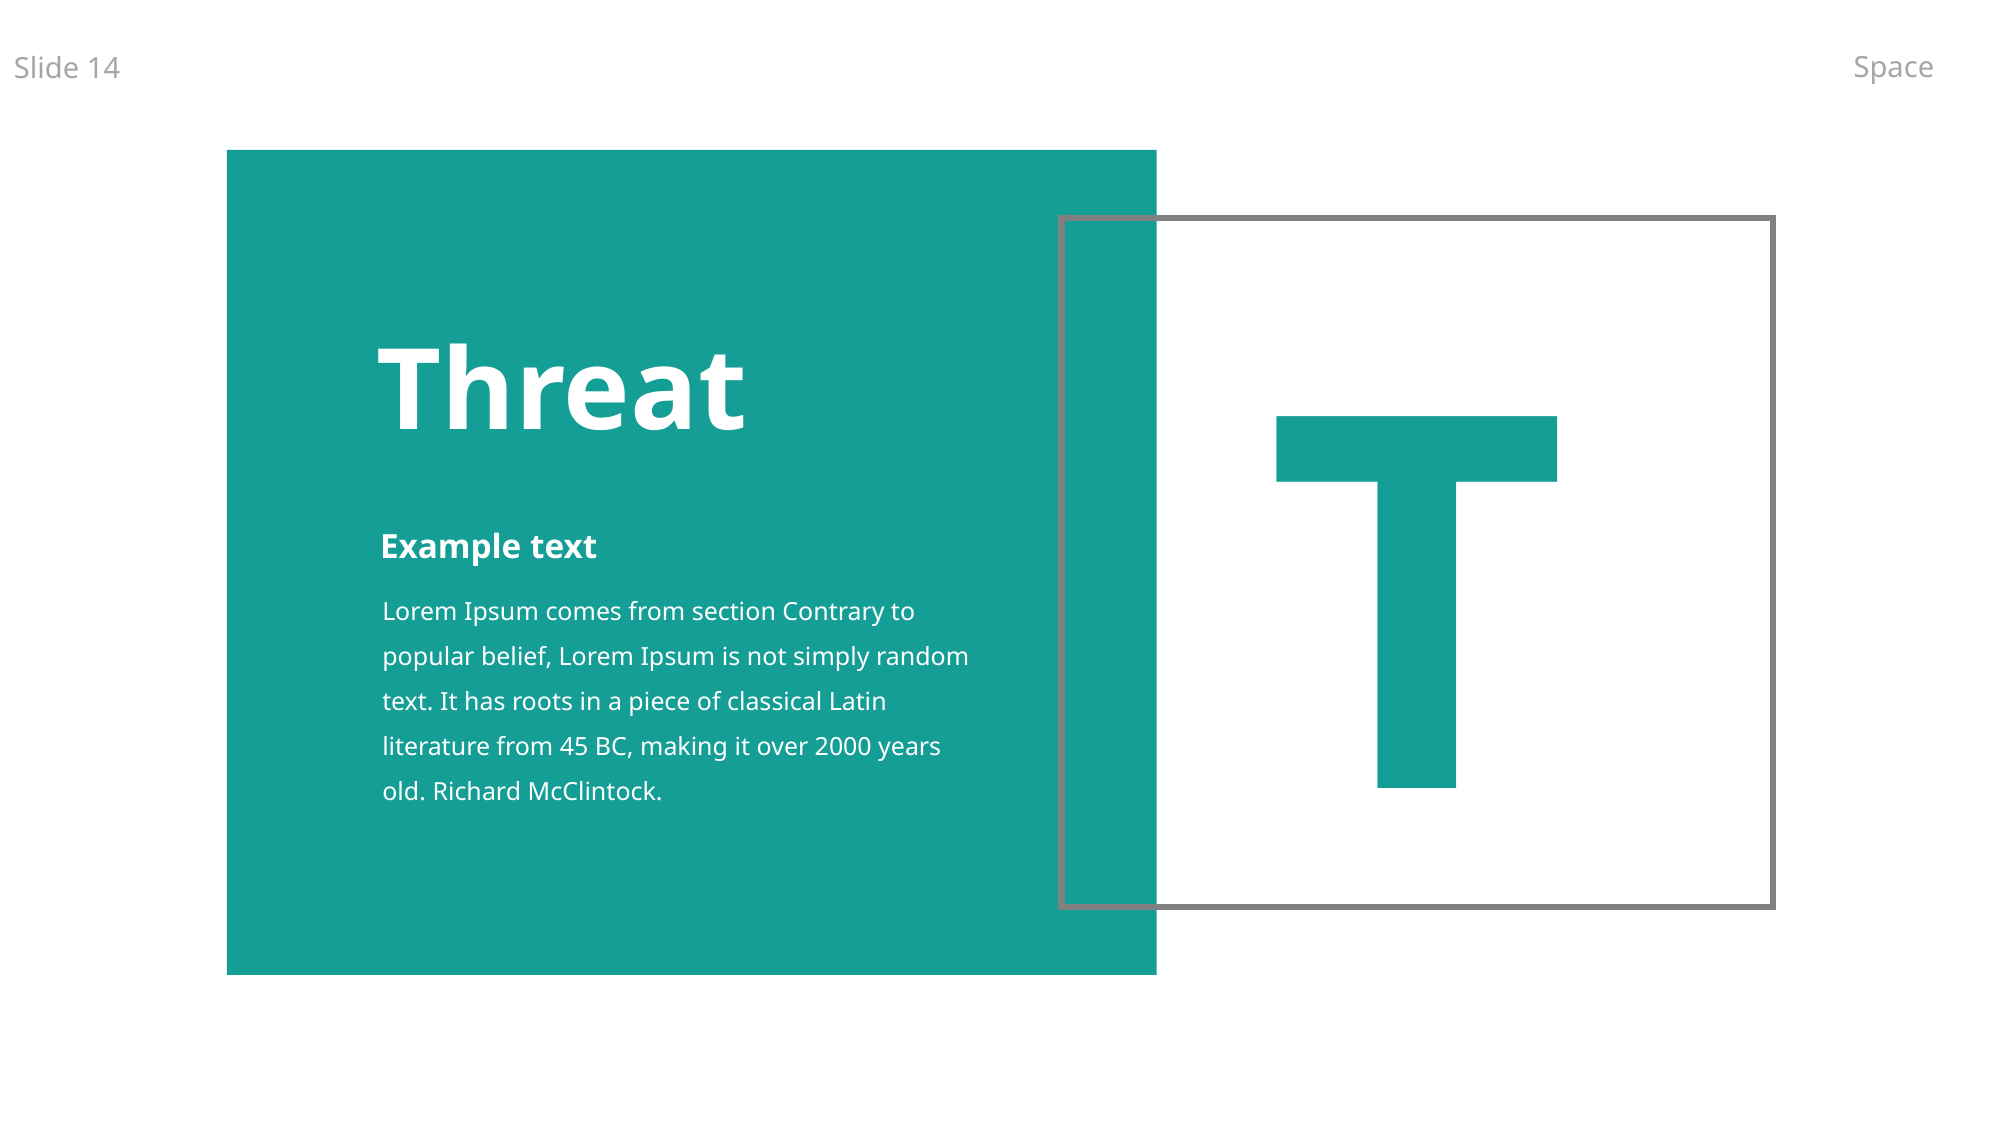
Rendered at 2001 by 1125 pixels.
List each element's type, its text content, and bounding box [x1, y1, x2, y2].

text_box Lorem Ipsum comes from section Contrary to popular belief, Lorem Ipsum is not simply random text. It has roots in a piece of classical Latin literature from 45 BC, making it over 2000 years old. Richard McClintock. [367, 573, 1000, 813]
text_box [226, 149, 1158, 976]
text_box Threat [361, 309, 763, 460]
text_box Example text [365, 517, 613, 573]
text_box [1060, 217, 1774, 908]
